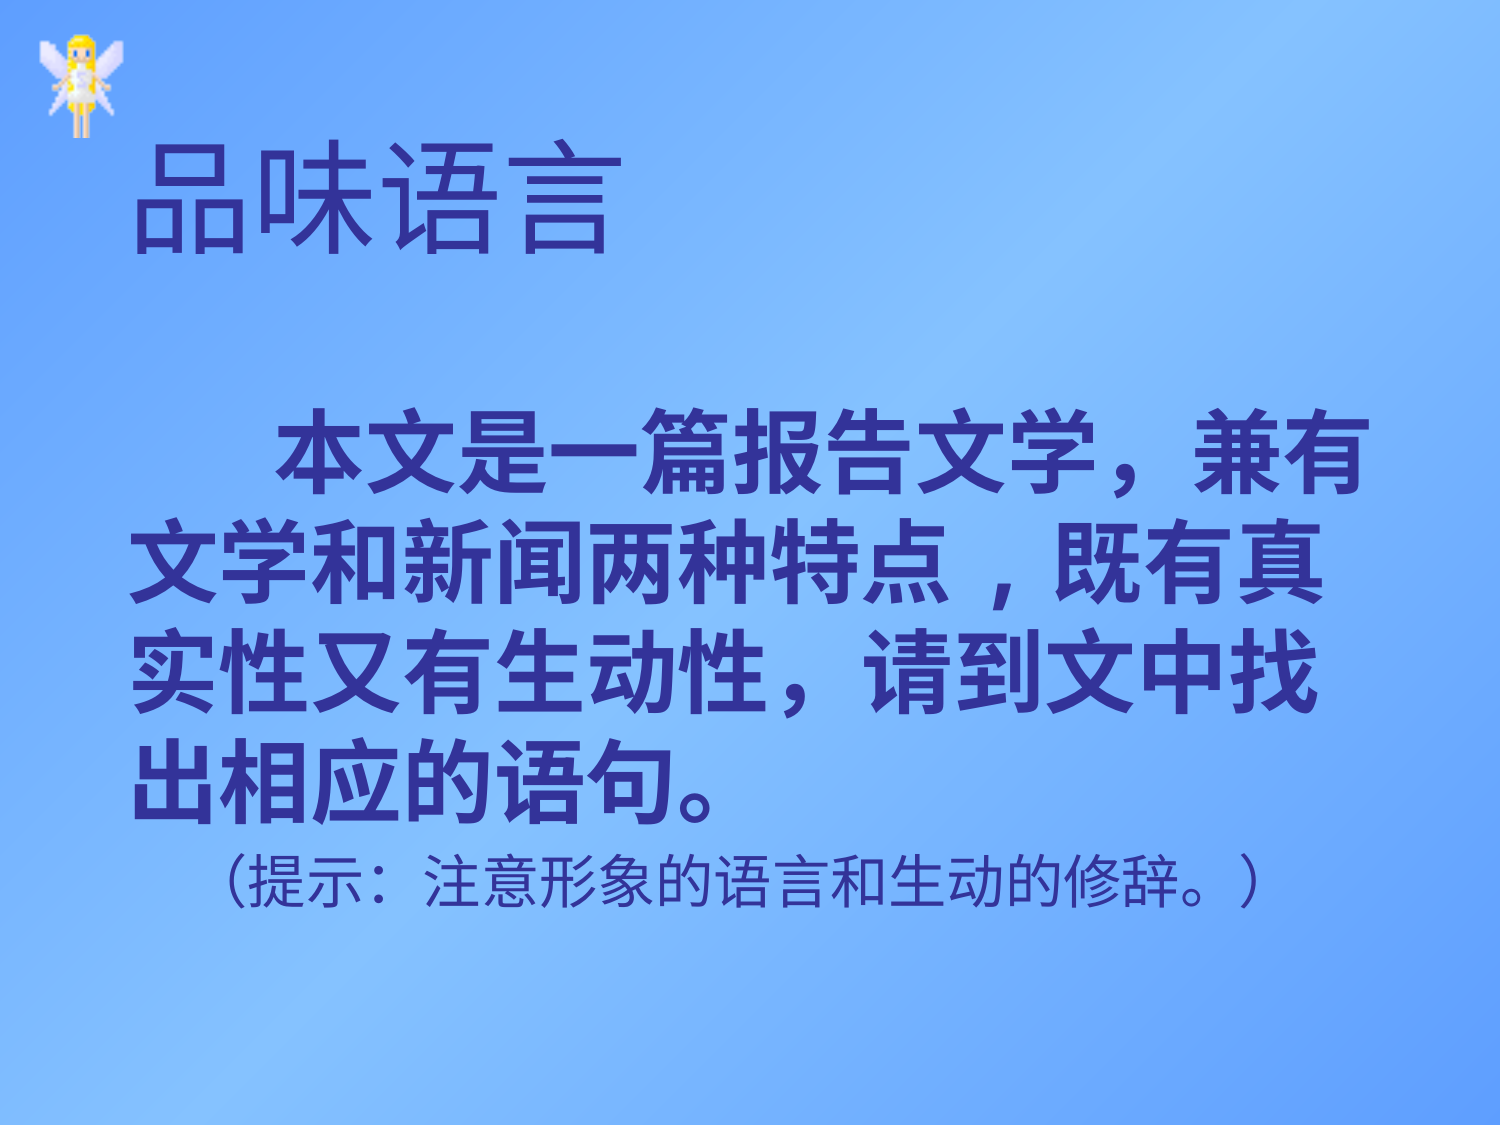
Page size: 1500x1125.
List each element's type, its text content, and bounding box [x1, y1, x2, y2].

text_box 本文是一篇报告文学，兼有文学和新闻两种特点,既有真实性又有生动性，请到文中找出相应的语句。 [112, 387, 1390, 843]
text_box 品味语言 [112, 112, 741, 278]
picture [29, 30, 136, 138]
text_box （提示：注意形象的语言和生动的修辞。） [174, 837, 1338, 923]
